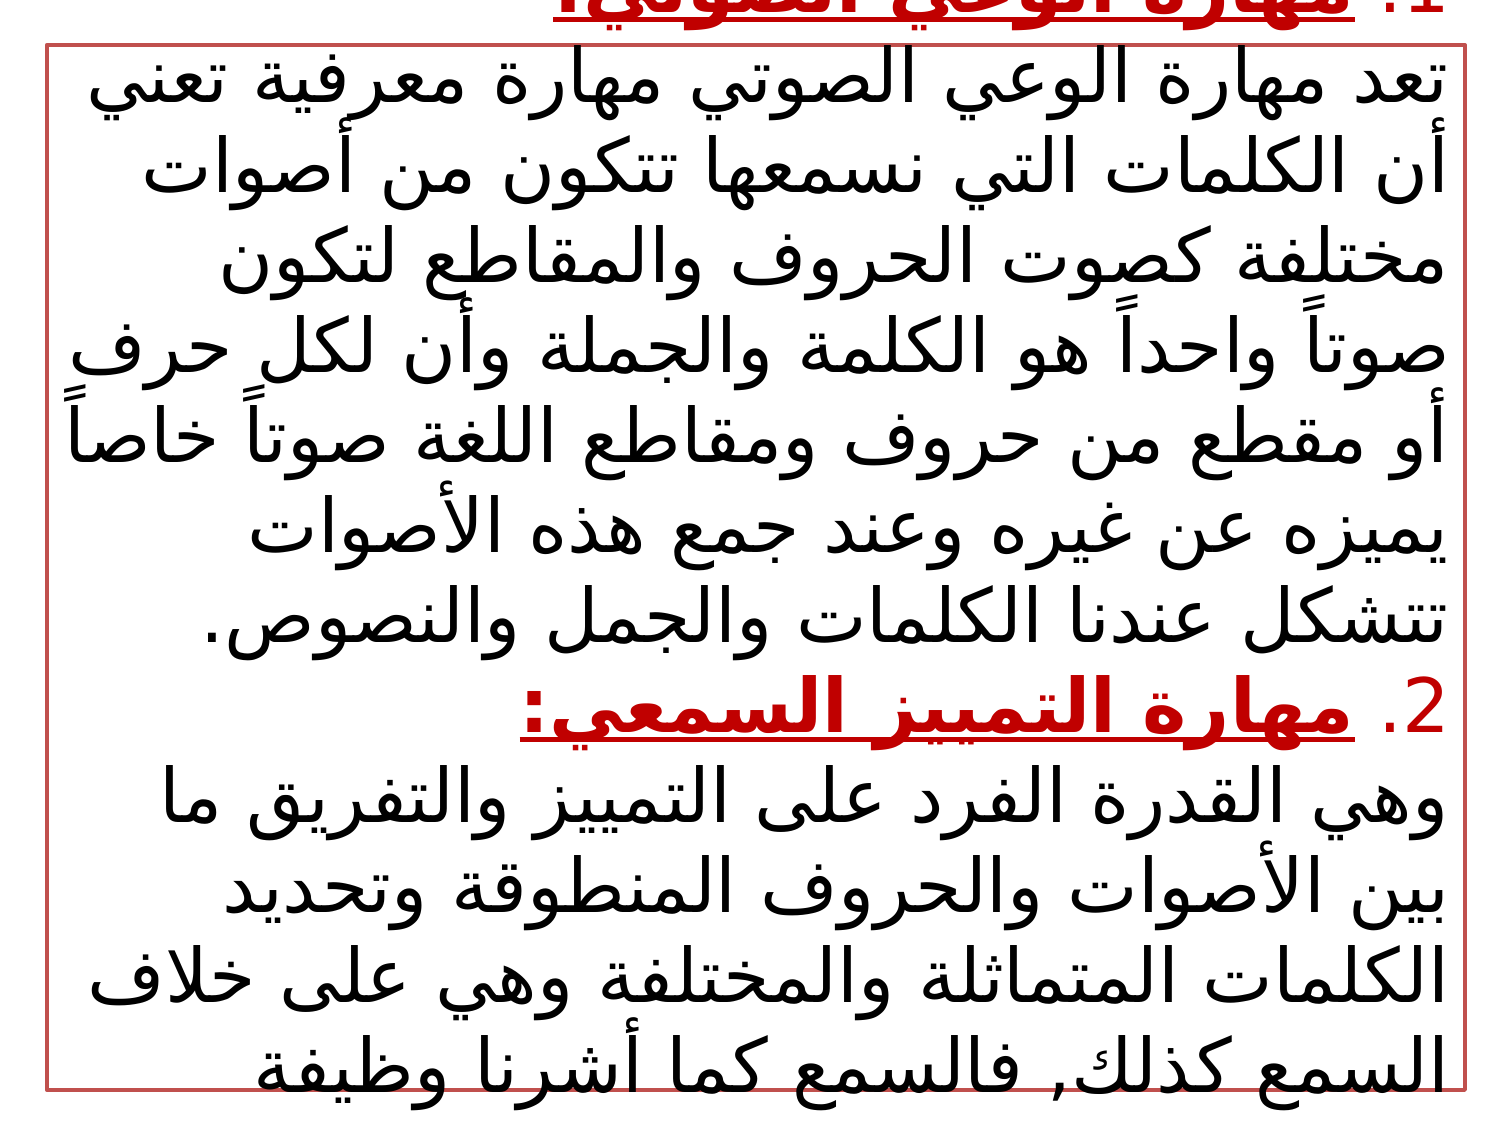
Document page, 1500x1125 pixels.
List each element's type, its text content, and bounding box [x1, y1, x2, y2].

title 1. مهارة الوعي الصوتي: تعد مهارة الوعي الصوتي مهارة معرفية تعني أن الكلمات التي نسمعها تتكون من أصوات مختلفة كصوت الحروف والمقاطع لتكون صوتاً واحداً هو الكلمة والجملة وأن لكل حرف أو مقطع من حروف ومقاطع اللغة صوتاً خاصاً يميزه عن غيره وعند جمع هذه الأصوات تتشكل عندنا الكلمات والجمل والنصوص. 2. مهارة التمييز السمعي: وهي القدرة الفرد على التمييز والتفريق ما بين الأصوات والحروف المنطوقة وتحديد الكلمات المتماثلة والمختلفة وهي على خلاف السمع كذلك, فالسمع كما أشرنا وظيفة فيزيائية بينما التمييز السمعي وظيفة معرفية. [45, 43, 1467, 1092]
